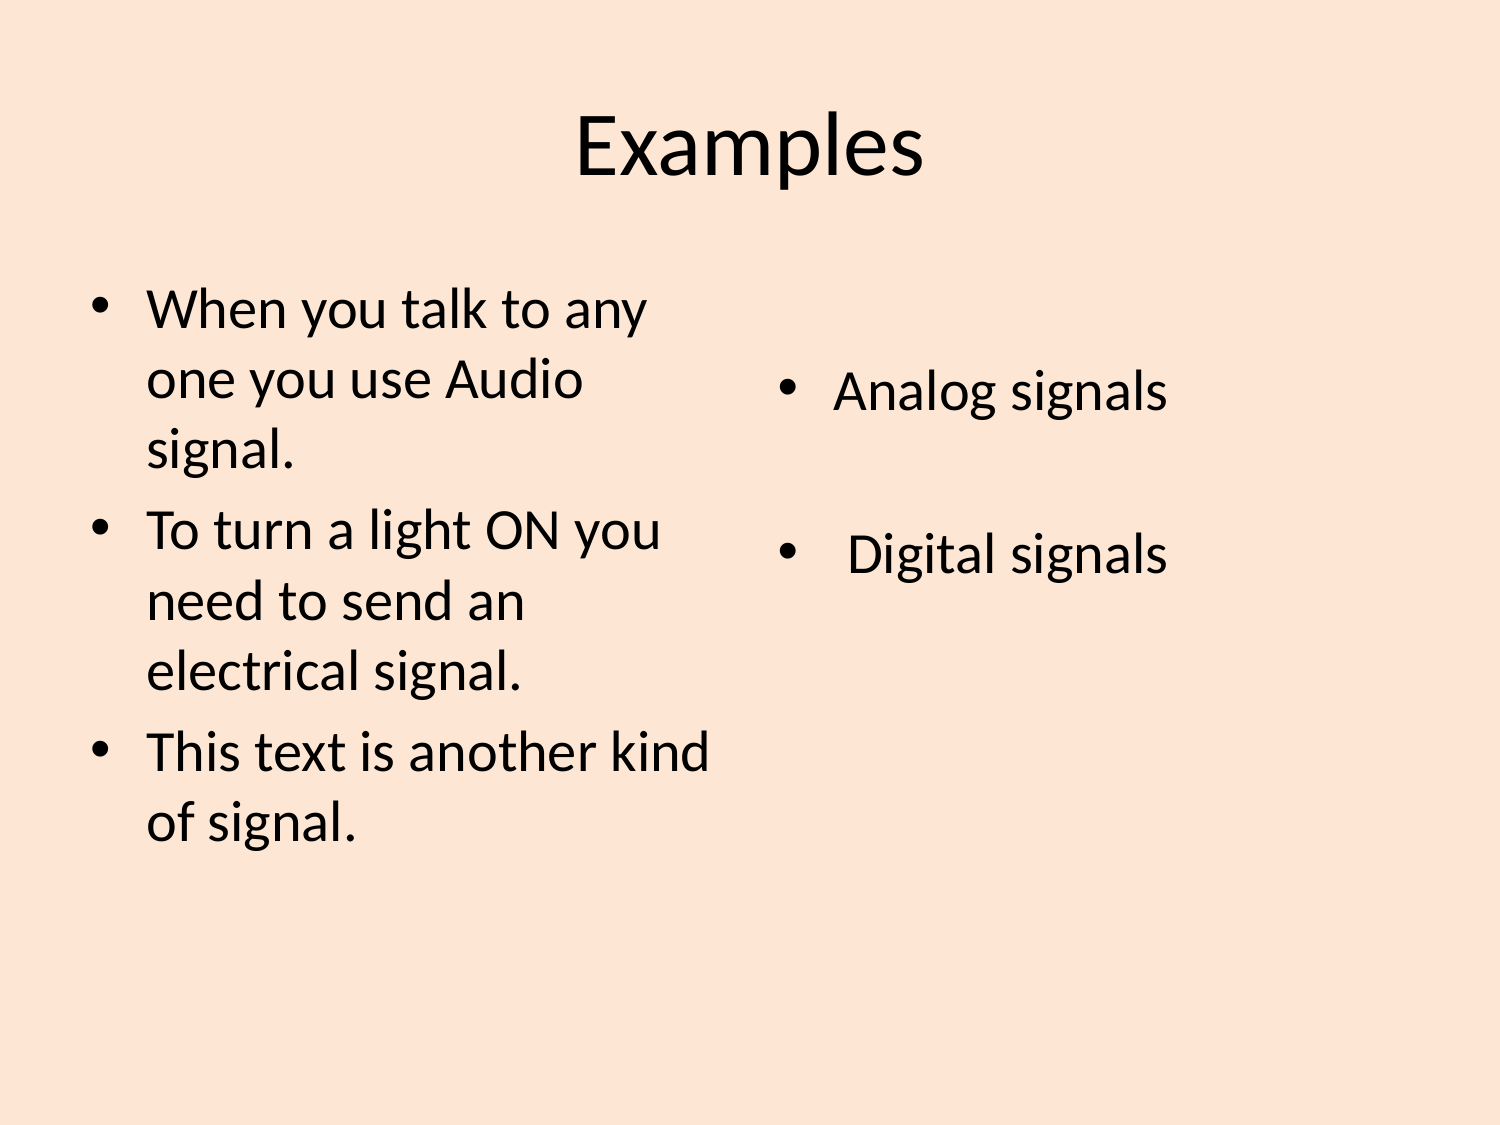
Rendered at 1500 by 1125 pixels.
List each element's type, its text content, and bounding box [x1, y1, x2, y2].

title Examples [75, 45, 1425, 233]
list Analog signals Digital signals [762, 262, 1425, 1005]
list When you talk to any one you use Audio signal. To turn a light ON you need to send an electrical signal. This text is another kind of signal. [75, 262, 738, 1005]
